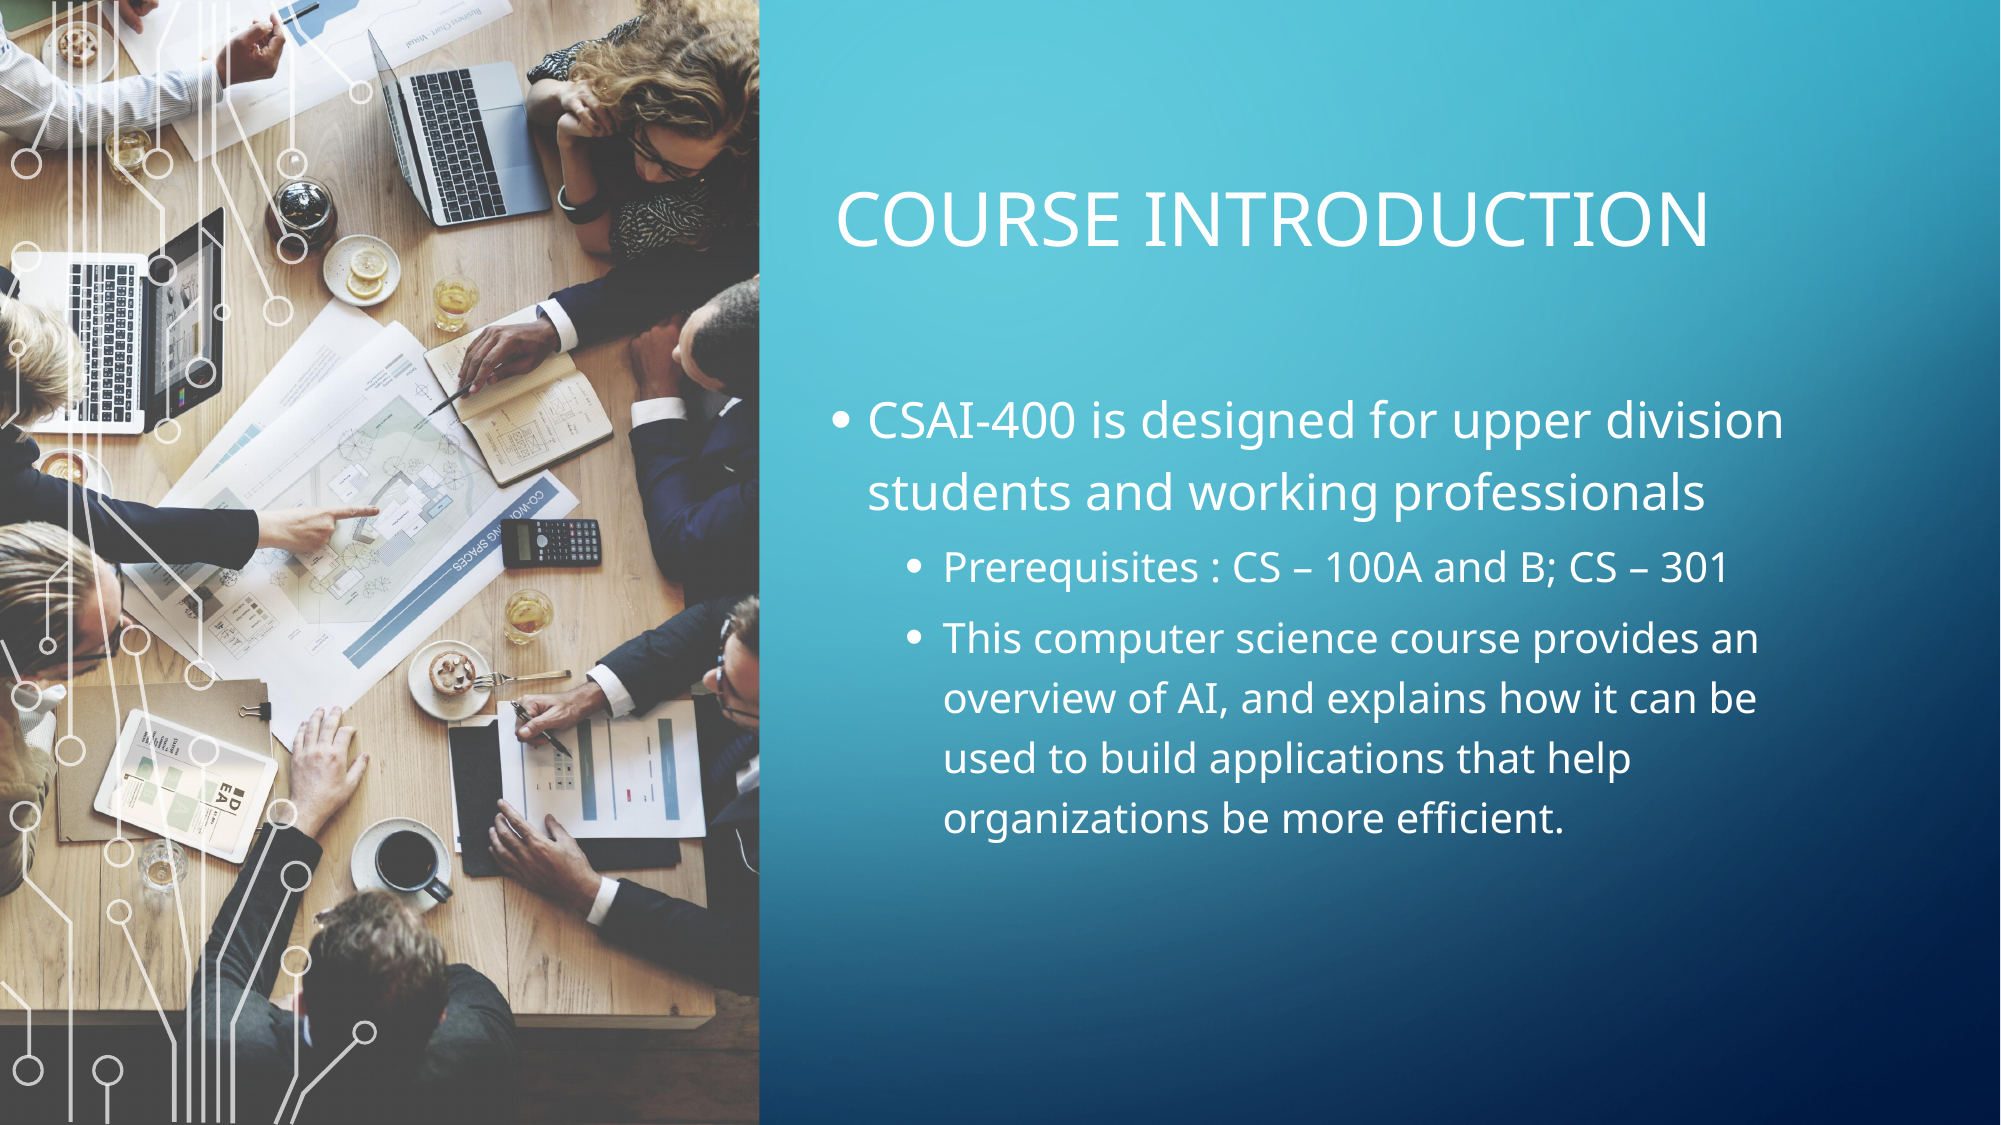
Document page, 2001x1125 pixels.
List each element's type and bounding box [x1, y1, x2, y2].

text_box [0, 0, 379, 1125]
text_box [760, 0, 2000, 1125]
list [379, 0, 760, 1125]
